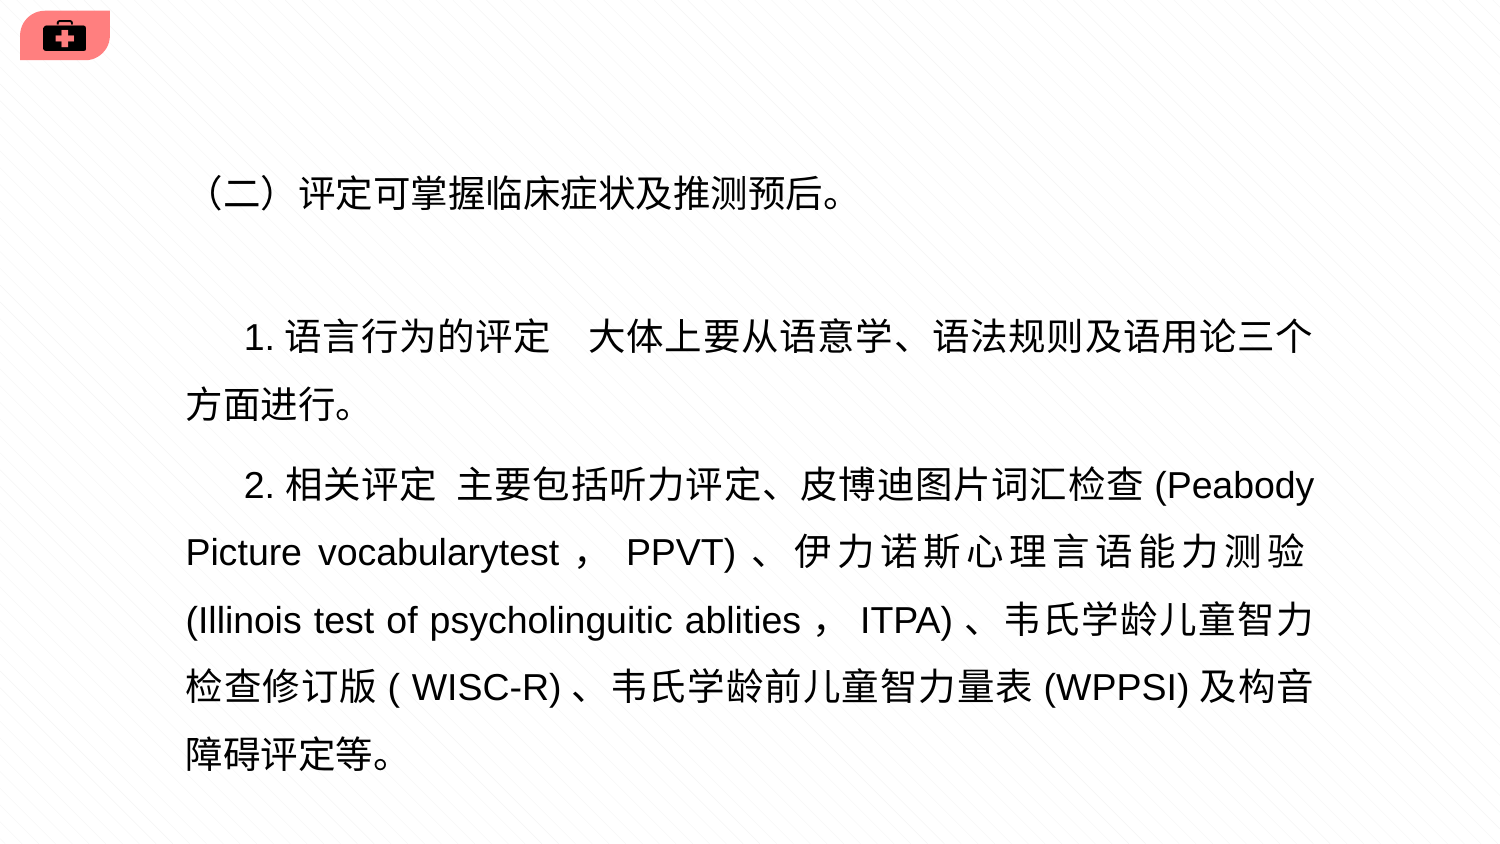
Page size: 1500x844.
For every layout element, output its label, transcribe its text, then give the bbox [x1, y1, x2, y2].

text_box 1.语言行为的评定 大体上要从语意学、语法规则及语用论三个方面进行。 2.相关评定 主要包括听力评定、皮博迪图片词汇检查(Peabody Picture vocabularytest，PPVT)、伊力诺斯心理言语能力测验(Illinois test of psycholinguitic ablities，ITPA)、韦氏学龄儿童智力检查修订版( WISC-R)、韦氏学龄前儿童智力量表(WPPSI)及构音障碍评定等。 [170, 283, 1330, 844]
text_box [20, 2, 1389, 63]
text_box （二）评定可掌握临床症状及推测预后。 [170, 162, 1330, 223]
